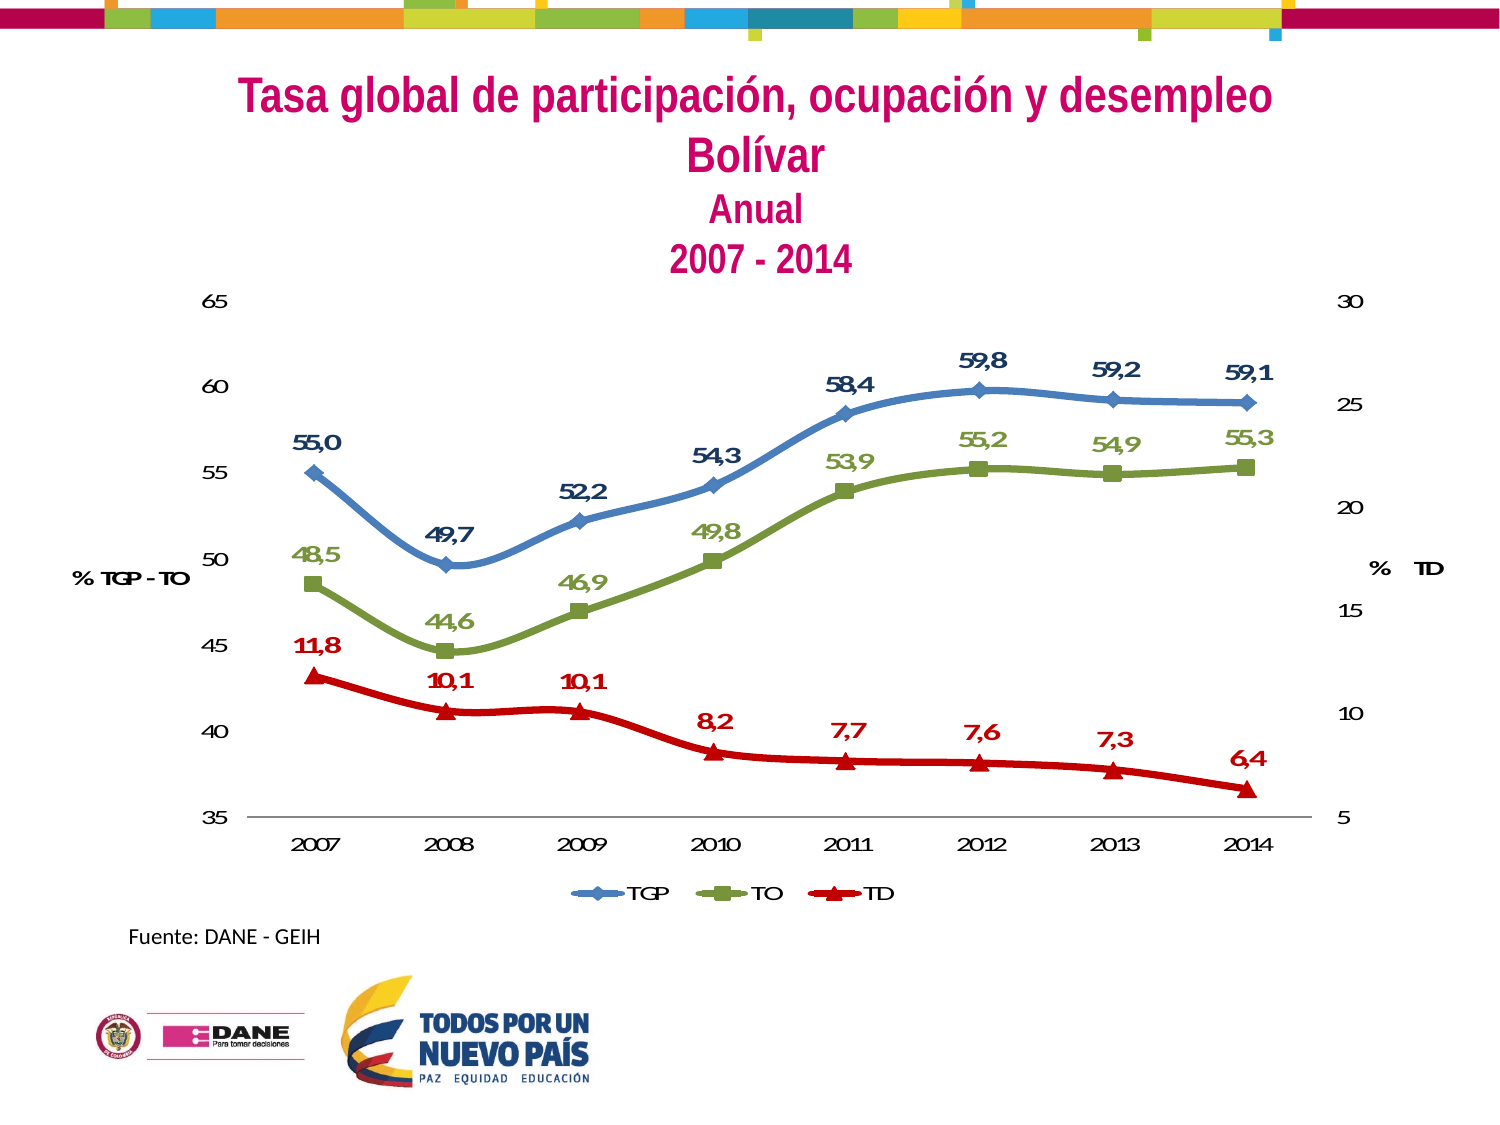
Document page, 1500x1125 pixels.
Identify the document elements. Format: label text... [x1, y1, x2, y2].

picture [63, 278, 1449, 915]
picture [0, 0, 1500, 41]
text_box Tasa global de participación, ocupación y desempleo Bolívar Anual 2007 - 2014 [112, 54, 1400, 277]
picture [52, 955, 632, 1118]
text_box Fuente: DANE - GEIH [113, 923, 342, 957]
